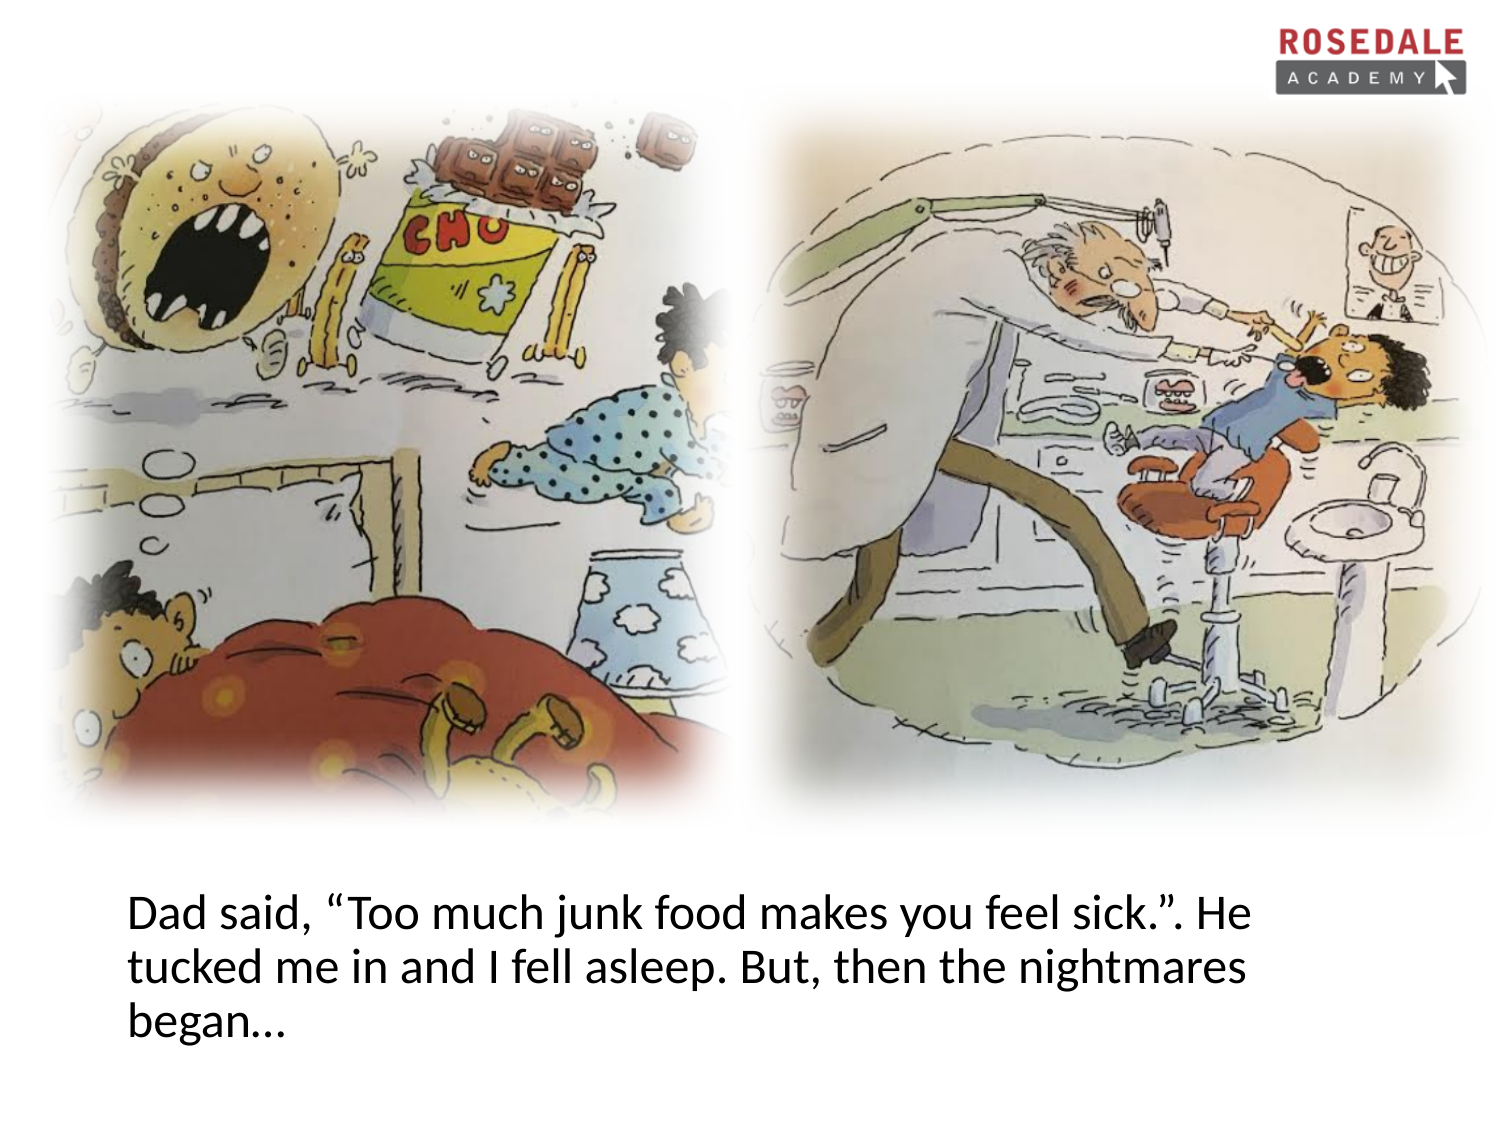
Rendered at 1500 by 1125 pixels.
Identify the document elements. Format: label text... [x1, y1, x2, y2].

picture [39, 22, 1497, 840]
list Dad said, “Too much junk food makes you feel sick.”. He tucked me in and I fell asleep. But, then the nightmares began… [112, 878, 1406, 1125]
